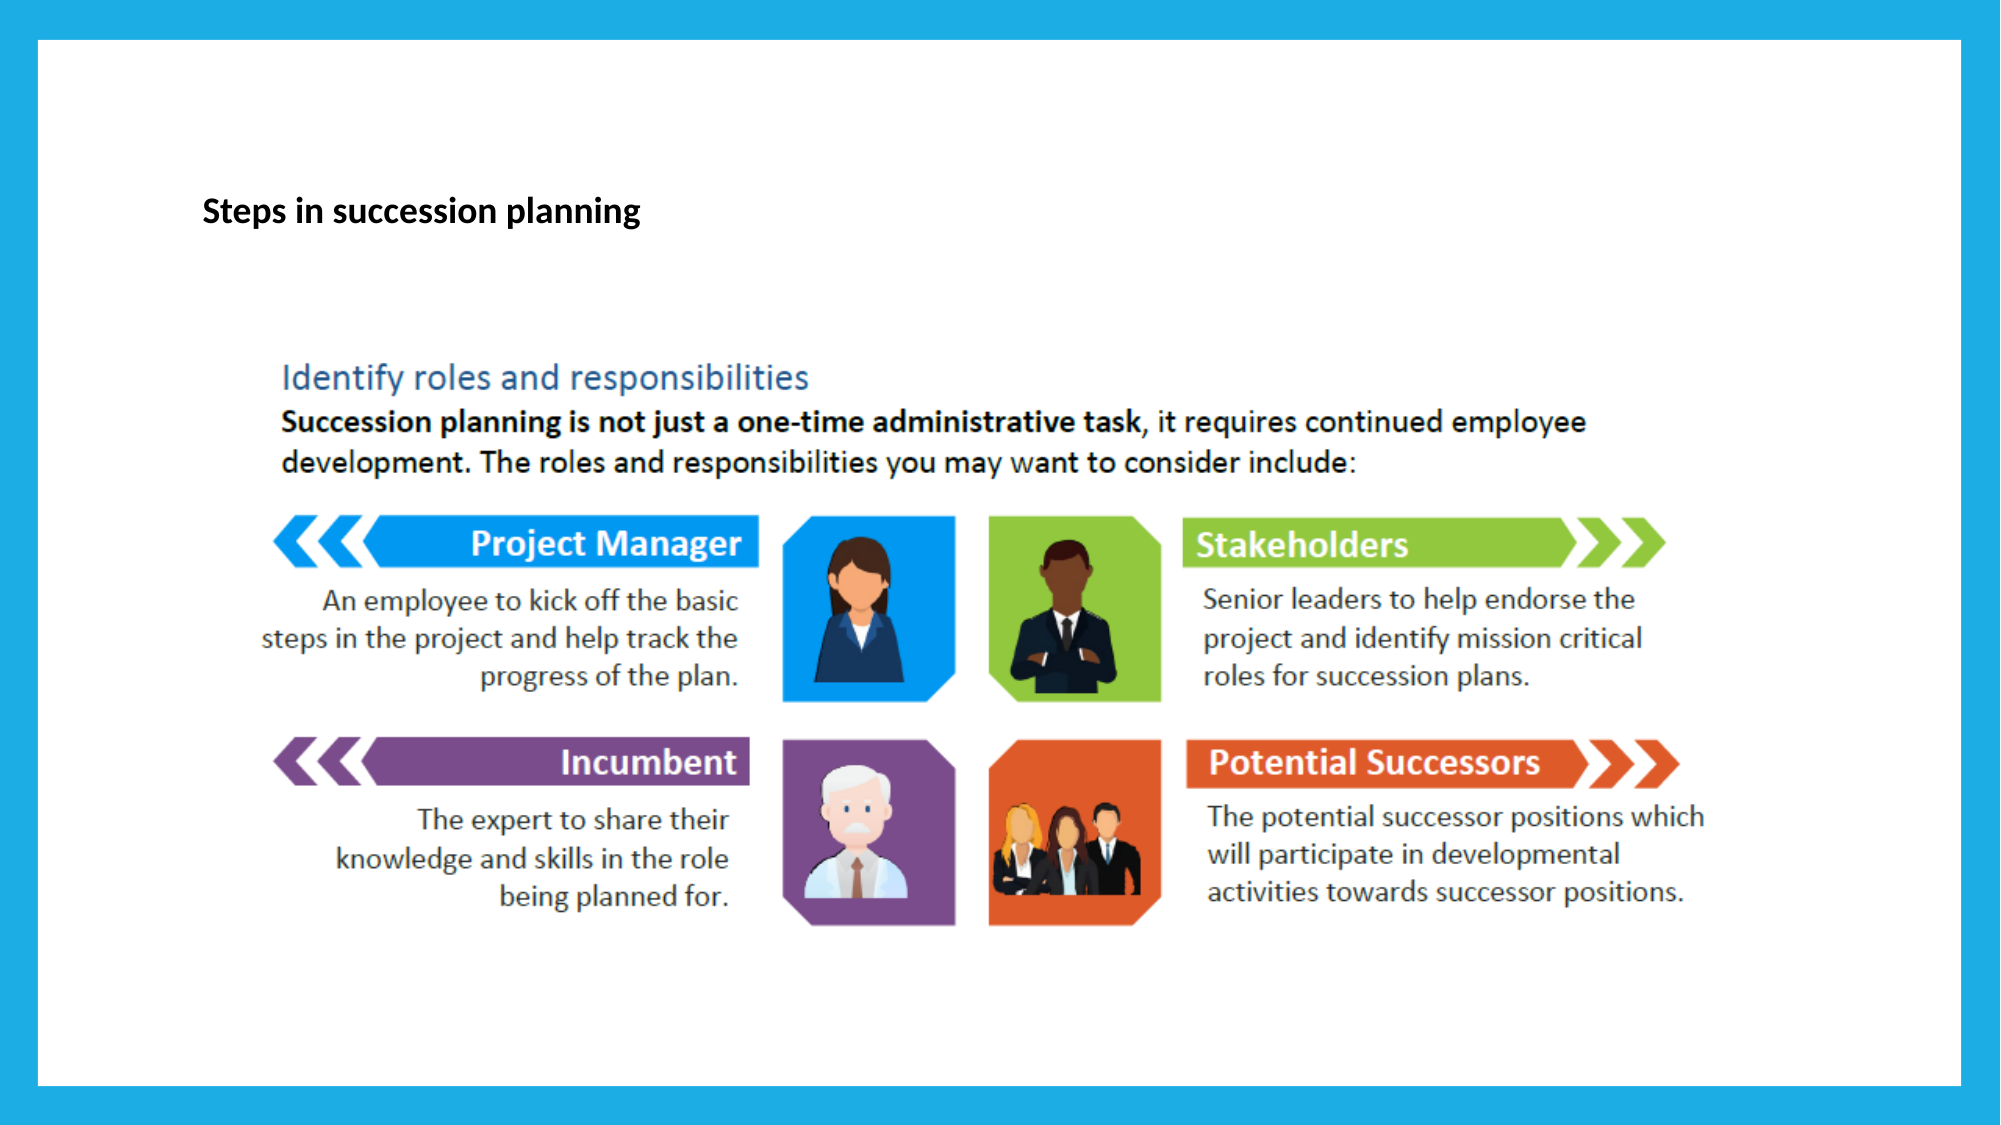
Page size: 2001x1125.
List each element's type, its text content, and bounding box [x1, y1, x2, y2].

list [245, 351, 1750, 987]
title Steps in succession planning [187, 99, 1808, 323]
